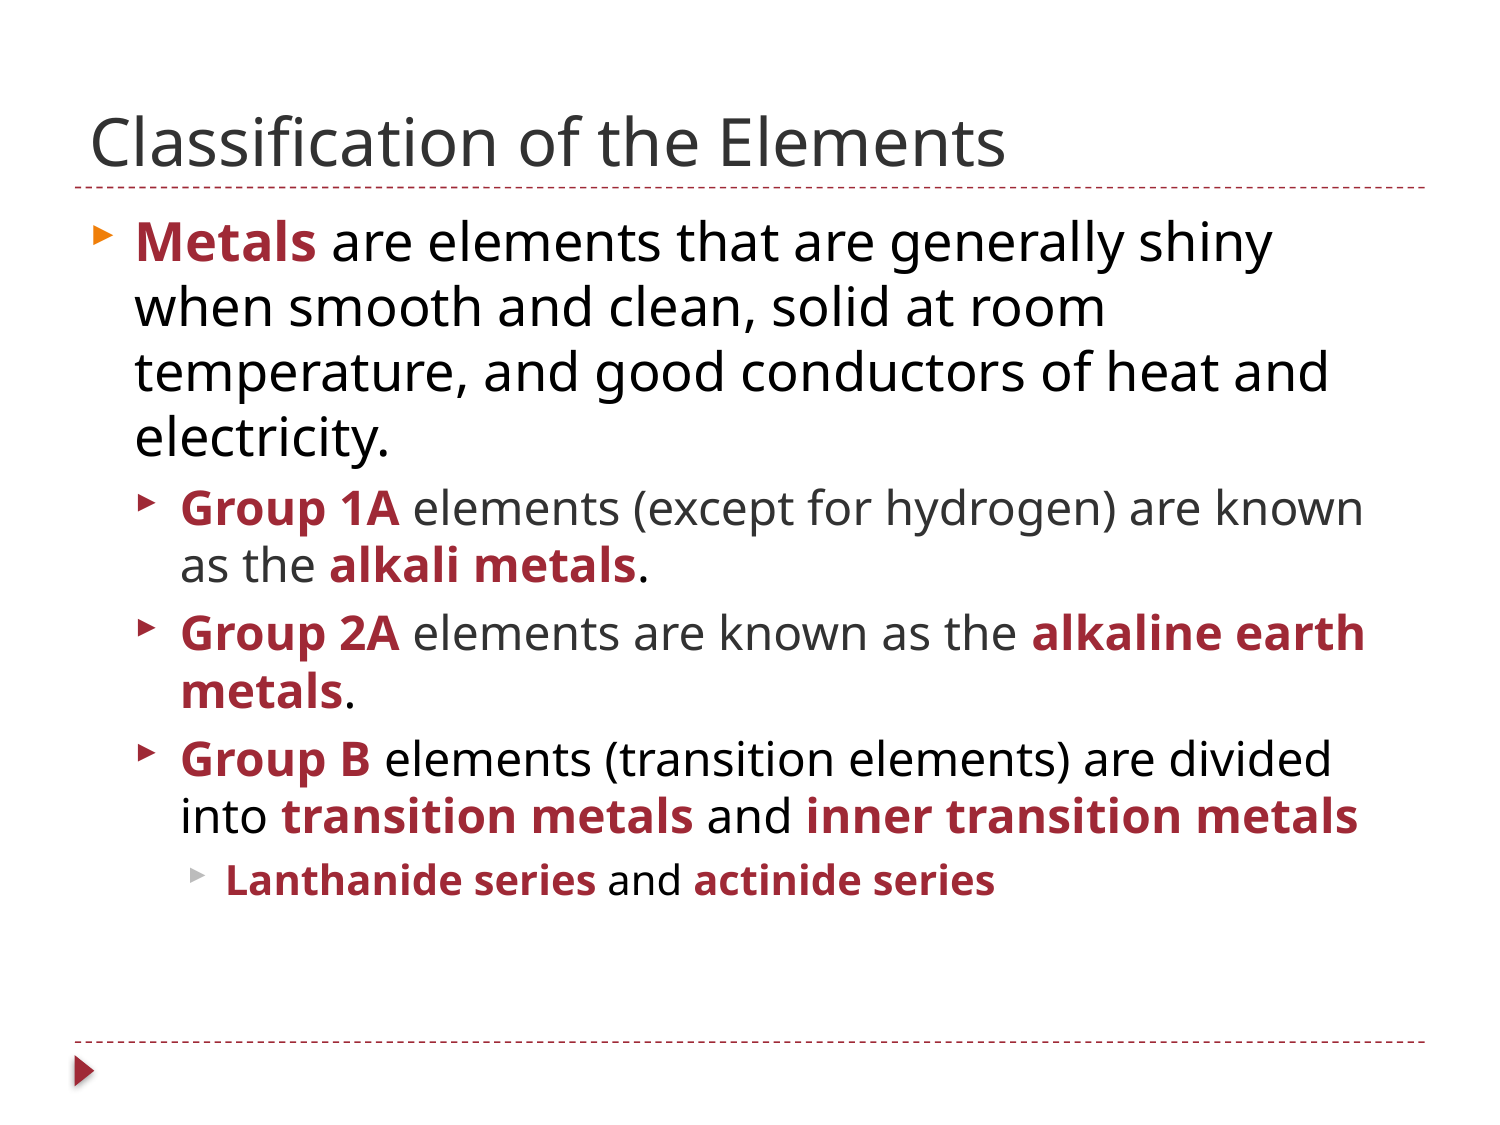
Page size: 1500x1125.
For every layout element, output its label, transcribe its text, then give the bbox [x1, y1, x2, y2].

list Metals are elements that are generally shiny when smooth and clean, solid at room temperature, and good conductors of heat and electricity. Group 1A elements (except for hydrogen) are known as the alkali metals. Group 2A elements are known as the alkaline earth metals. Group B elements (transition elements) are divided into transition metals and inner transition metals Lanthanide series and actinide series [75, 200, 1425, 1010]
title Classification of the Elements [75, 24, 1425, 188]
